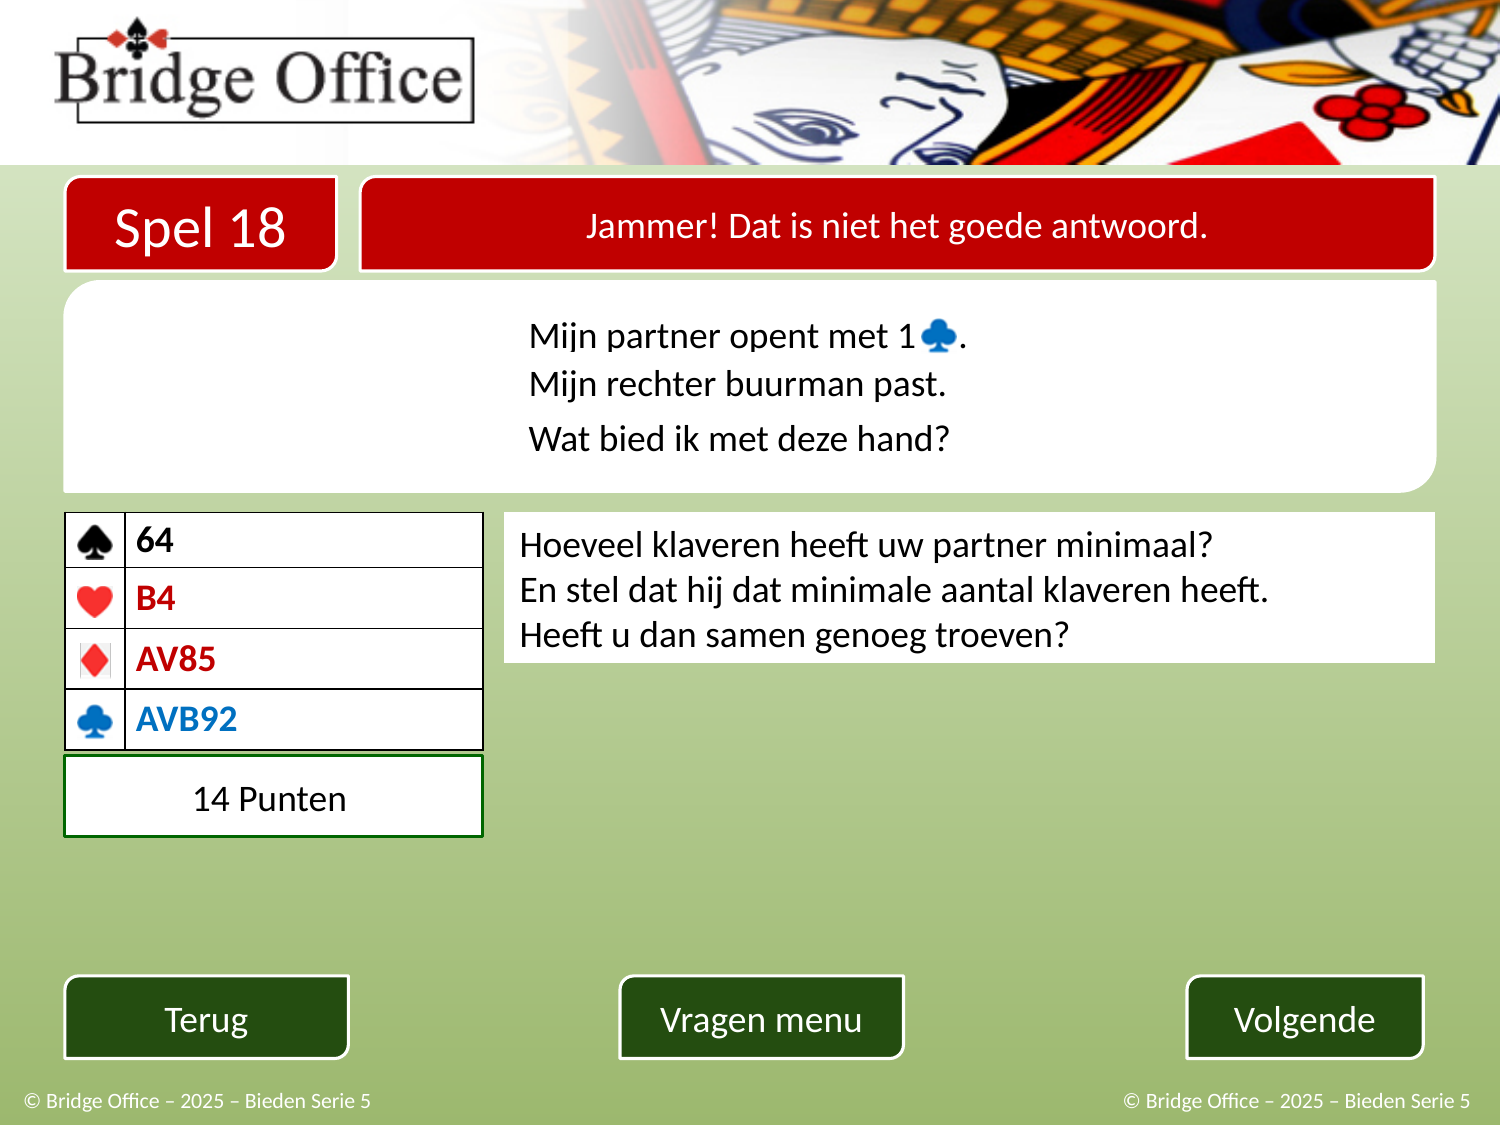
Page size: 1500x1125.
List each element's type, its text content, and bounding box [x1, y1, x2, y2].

text_box Volgende [1185, 974, 1425, 1061]
table_header 64 [126, 513, 482, 567]
text_box Wat bied ik met deze hand? [513, 406, 987, 467]
text_box © Bridge Office – 2025 – Bieden Serie 5 [8, 1079, 393, 1121]
text_box Vragen menu [618, 974, 906, 1061]
text_box Terug [63, 974, 350, 1061]
picture [77, 643, 114, 679]
table_cell [66, 568, 124, 628]
text_box Spel 18 [63, 178, 339, 273]
picture [77, 585, 114, 618]
text_box Mijn partner opent met 1 . [513, 303, 1022, 364]
picture [920, 318, 957, 354]
table_cell [66, 690, 124, 749]
text_box Hoeveel klaveren heeft uw partner minimaal? En stel dat hij dat minimale aantal klaveren heeft. Heeft u dan samen genoeg troeven? [504, 512, 1435, 663]
table_cell [66, 629, 124, 688]
picture [77, 524, 114, 561]
picture [0, 0, 1500, 166]
text_box Jammer! Dat is niet het goede antwoord. [358, 178, 1437, 273]
table_cell AV85 [126, 629, 482, 688]
picture [77, 703, 114, 740]
text_box © Bridge Office – 2025 – Bieden Serie 5 [1107, 1079, 1500, 1121]
text_box 14 Punten [63, 754, 484, 838]
table_cell B4 [126, 568, 482, 628]
text_box Mijn rechter buurman past. [513, 352, 987, 406]
text_box [63, 280, 1437, 493]
table_cell AVB92 [126, 690, 482, 749]
table_header [66, 513, 124, 567]
